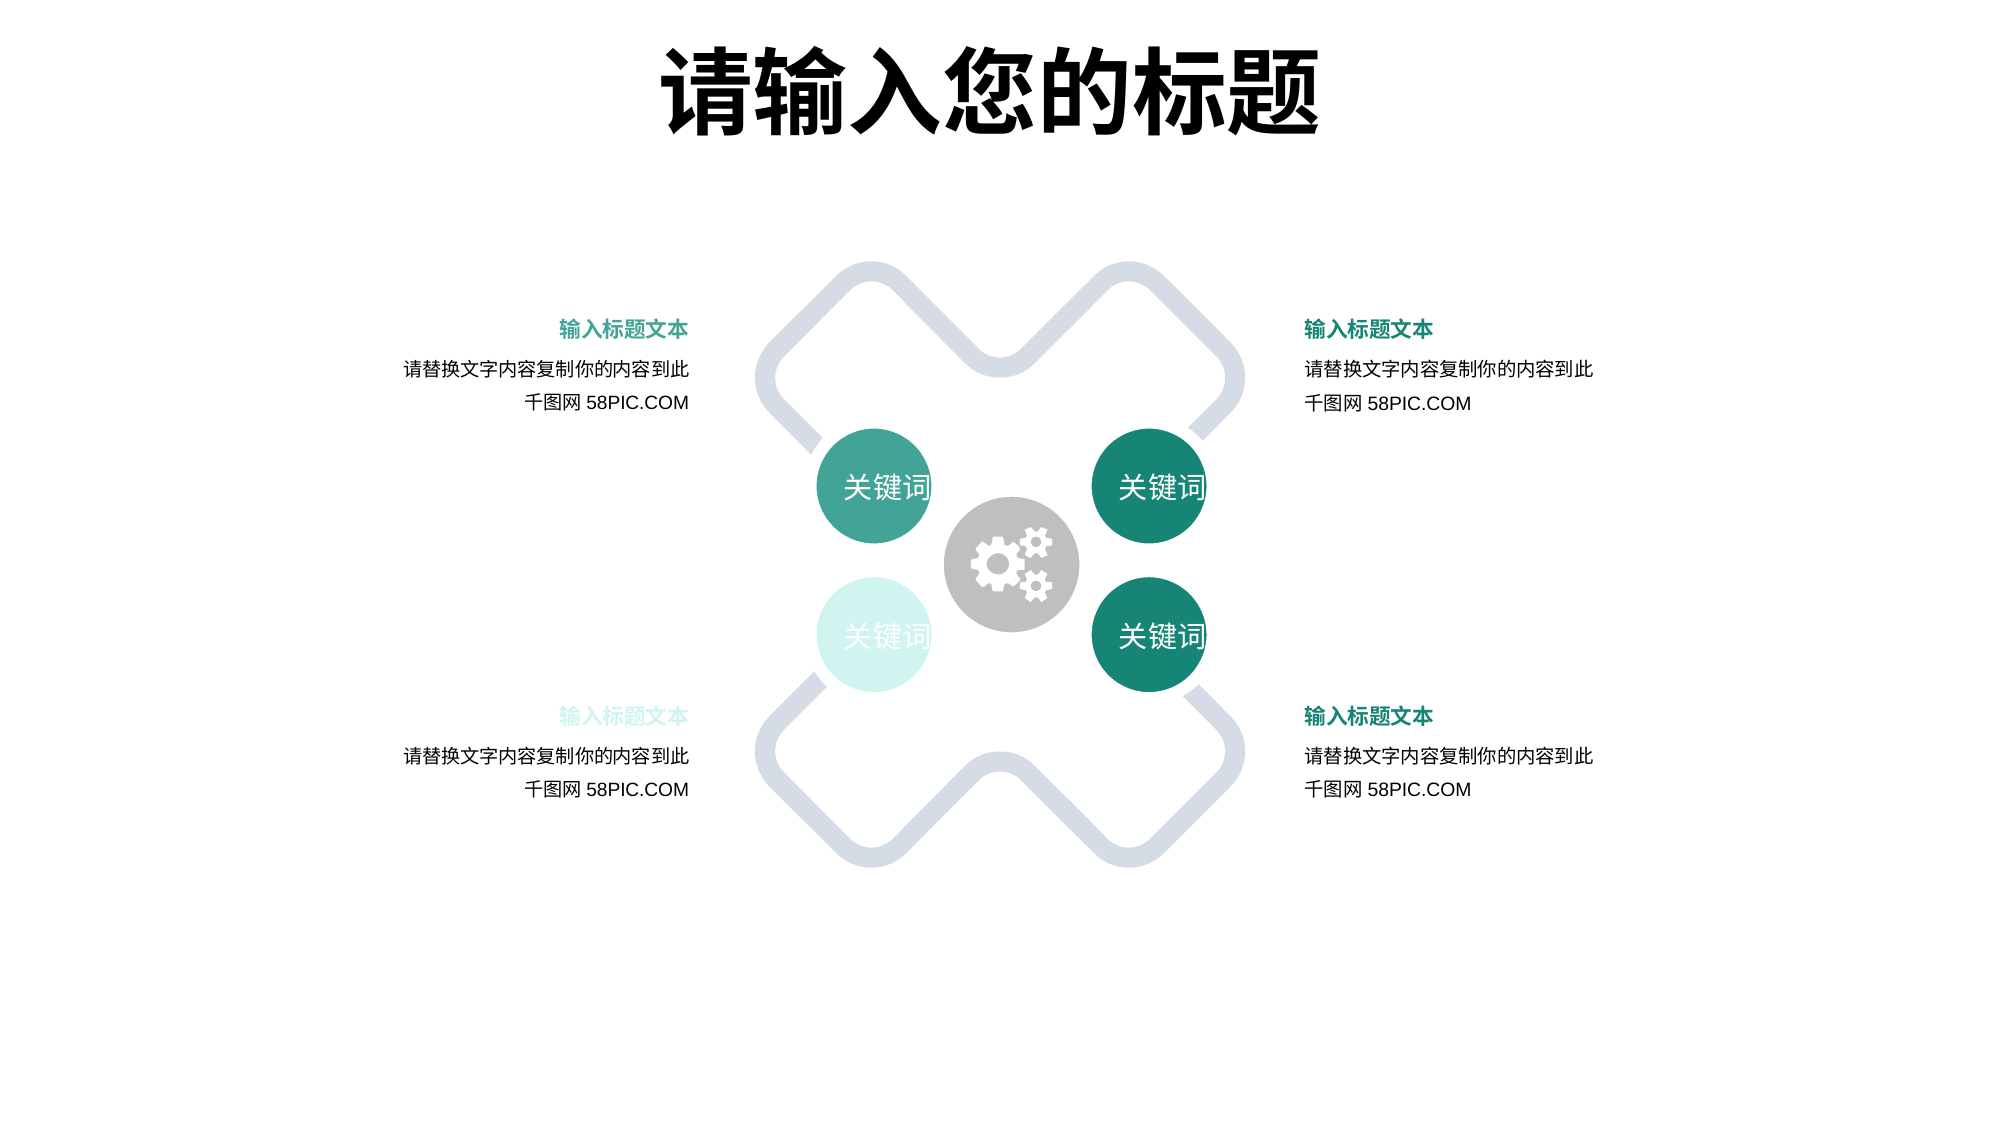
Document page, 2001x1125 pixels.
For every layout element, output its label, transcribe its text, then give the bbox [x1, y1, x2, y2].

text_box 关键词 [809, 569, 939, 700]
text_box [936, 489, 1087, 640]
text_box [391, 312, 701, 421]
text_box 关键词 [1084, 569, 1214, 700]
text_box 关键词 [1084, 421, 1214, 551]
text_box [754, 668, 1246, 868]
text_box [391, 699, 701, 807]
text_box 关键词 [809, 421, 939, 551]
text_box [754, 261, 1246, 459]
text_box [970, 527, 1053, 603]
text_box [1292, 312, 1608, 421]
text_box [1292, 699, 1608, 807]
